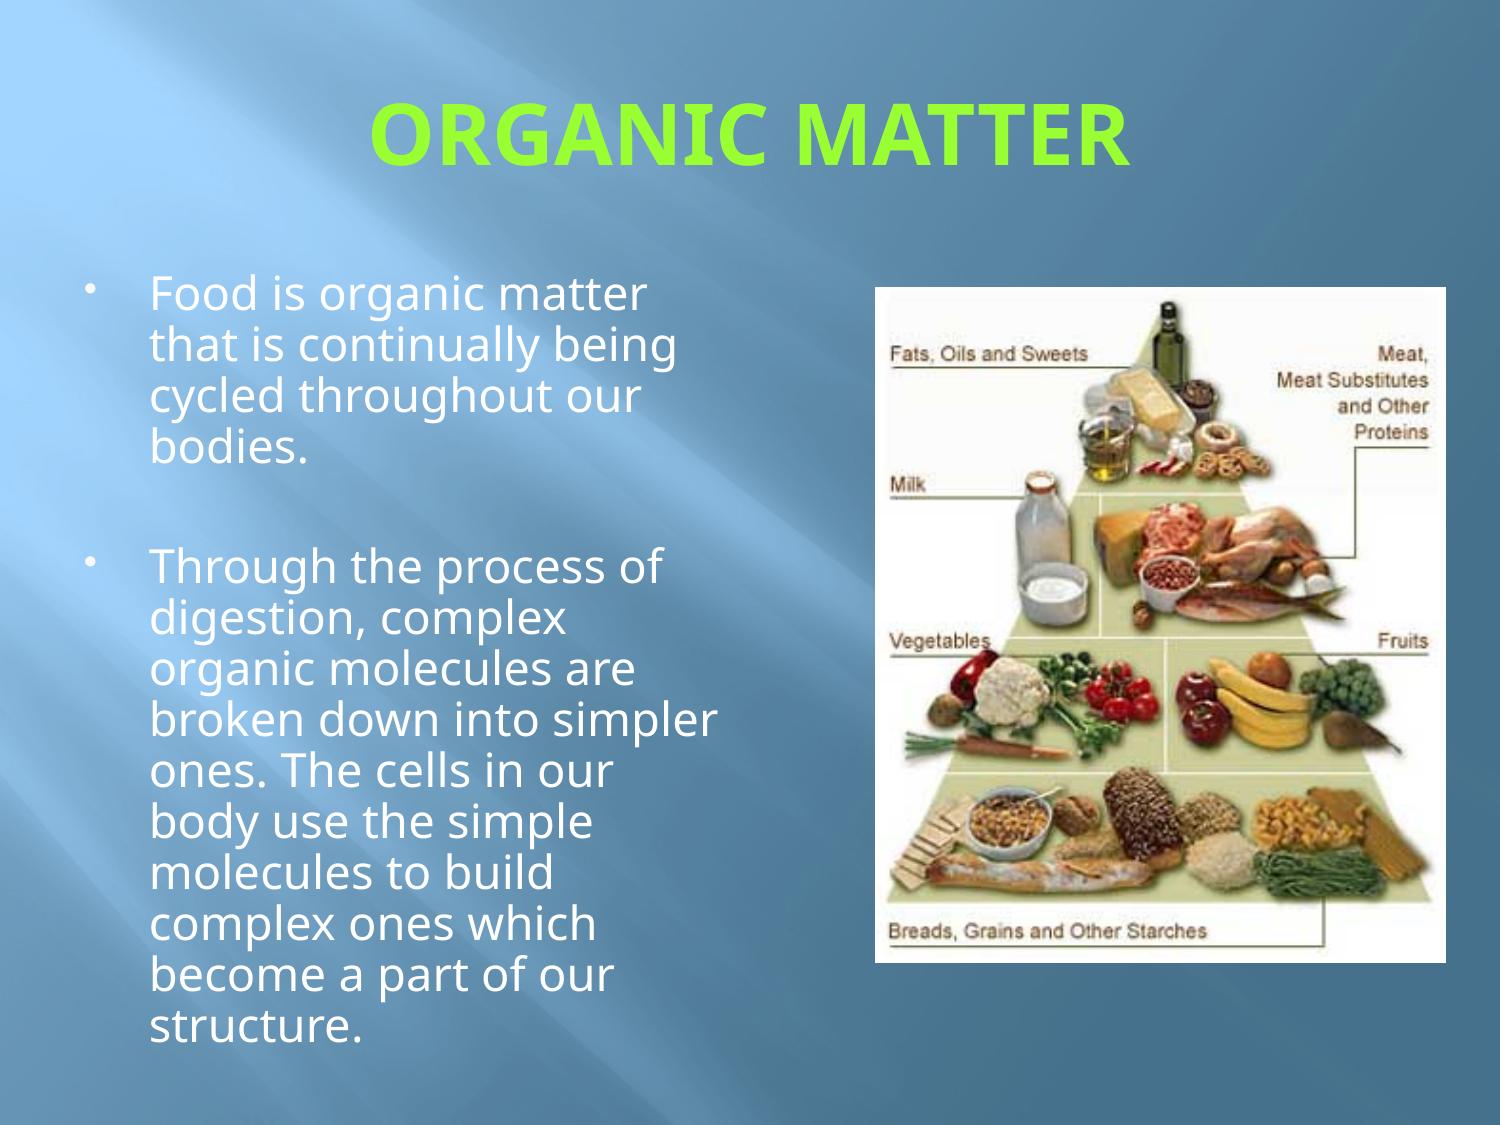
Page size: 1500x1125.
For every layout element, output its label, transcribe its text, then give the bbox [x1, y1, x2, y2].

list Food is organic matter that is continually being cycled throughout our bodies. Through the process of digestion, complex organic molecules are broken down into simpler ones. The cells in our body use the simple molecules to build complex ones which become a part of our structure. [49, 262, 738, 1063]
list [874, 287, 1446, 963]
title ORGANIC MATTER [49, 37, 1451, 225]
